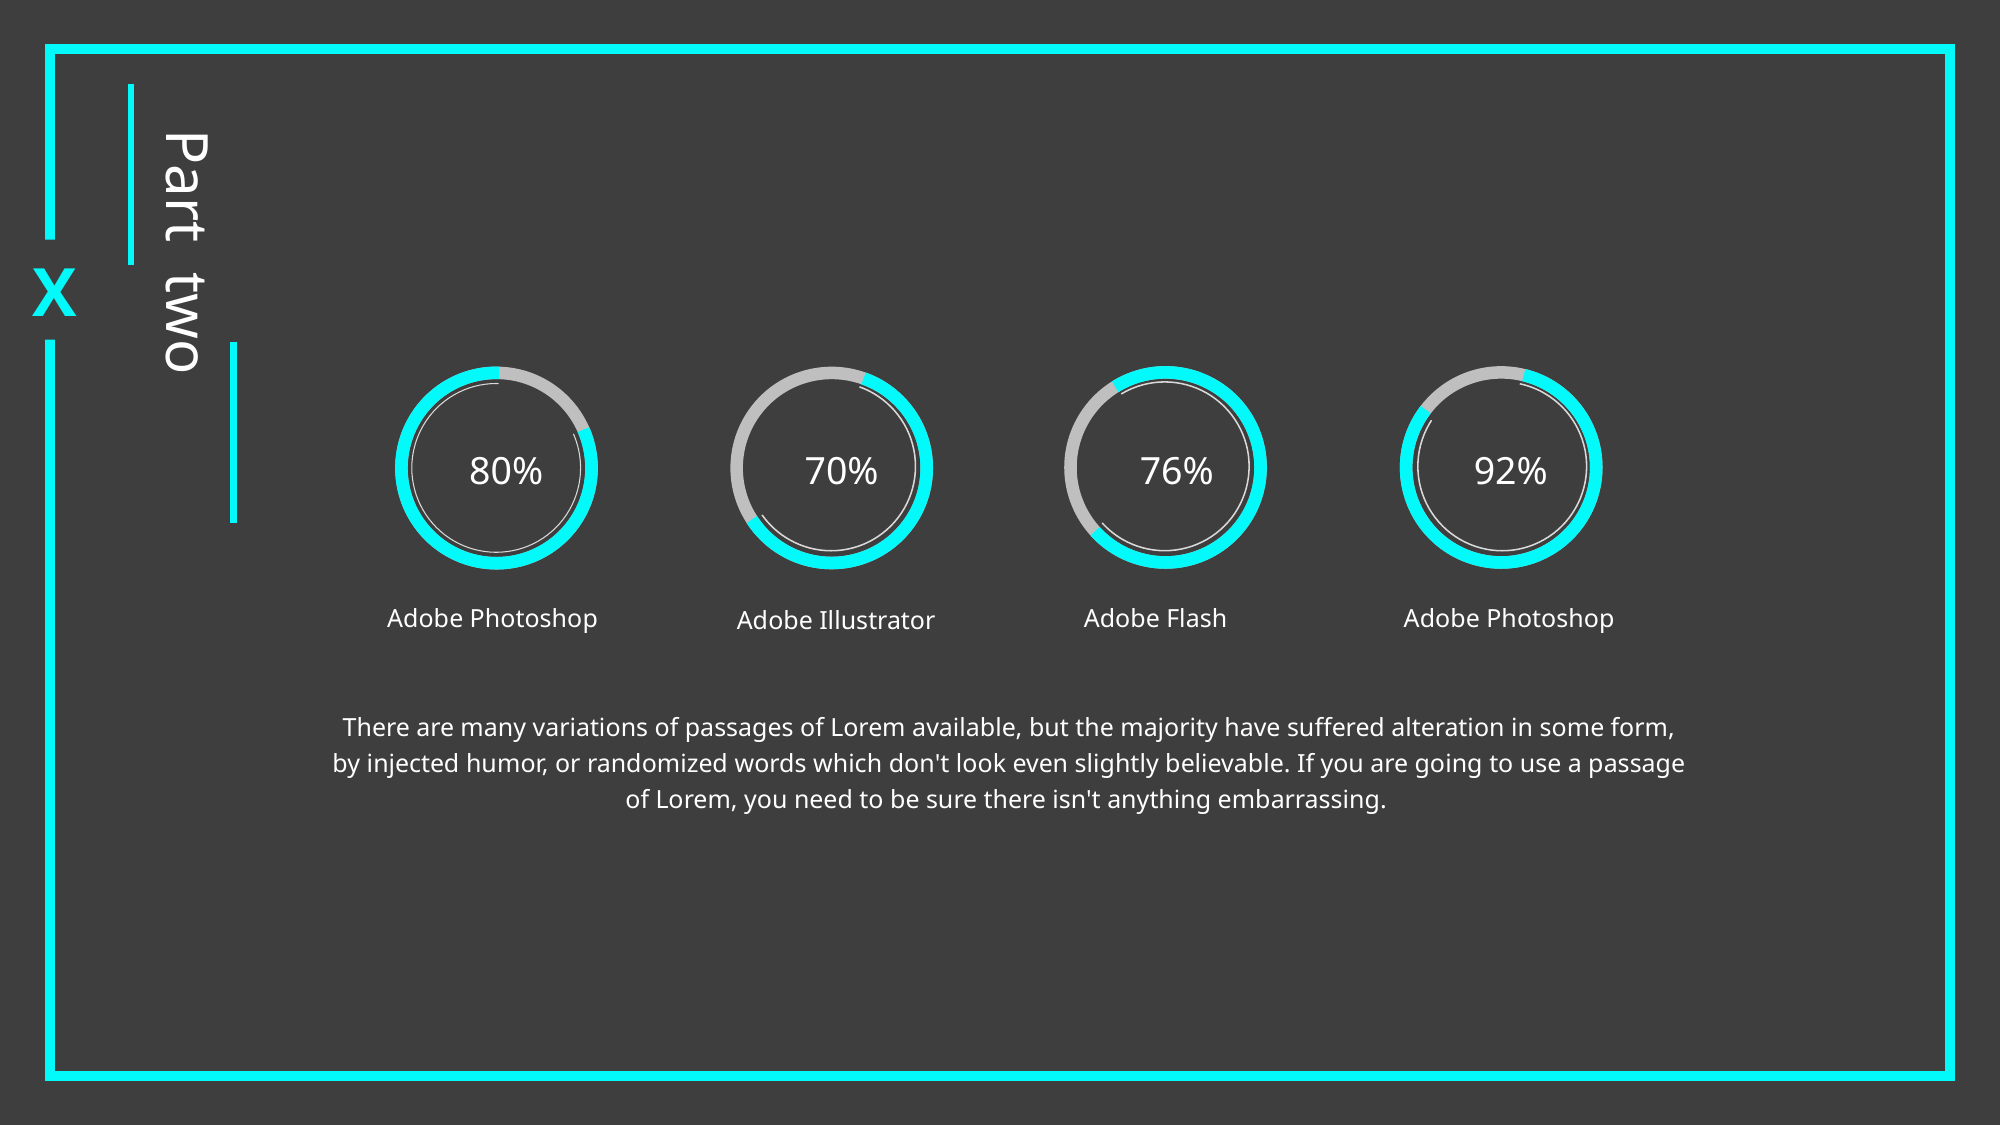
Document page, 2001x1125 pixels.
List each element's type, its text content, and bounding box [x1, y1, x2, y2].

text_box Part two [131, 114, 233, 523]
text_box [401, 372, 592, 564]
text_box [1070, 372, 1261, 563]
text_box [49, 48, 1951, 1077]
text_box Adobe Photoshop [356, 594, 623, 640]
text_box There are many variations of passages of Lorem available, but the majority have suffered alteration in some form, by injected humor, or randomized words which don't look even slightly believable. If you are going to use a passage of Lorem, you need to be sure there isn't anything embarrassing. [313, 698, 1707, 837]
text_box Adobe Photoshop [1353, 594, 1659, 640]
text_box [736, 372, 927, 564]
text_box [1406, 372, 1597, 563]
text_box Adobe Flash [1043, 594, 1268, 640]
text_box Adobe Illustrator [695, 597, 977, 642]
text_box X [17, 239, 84, 341]
